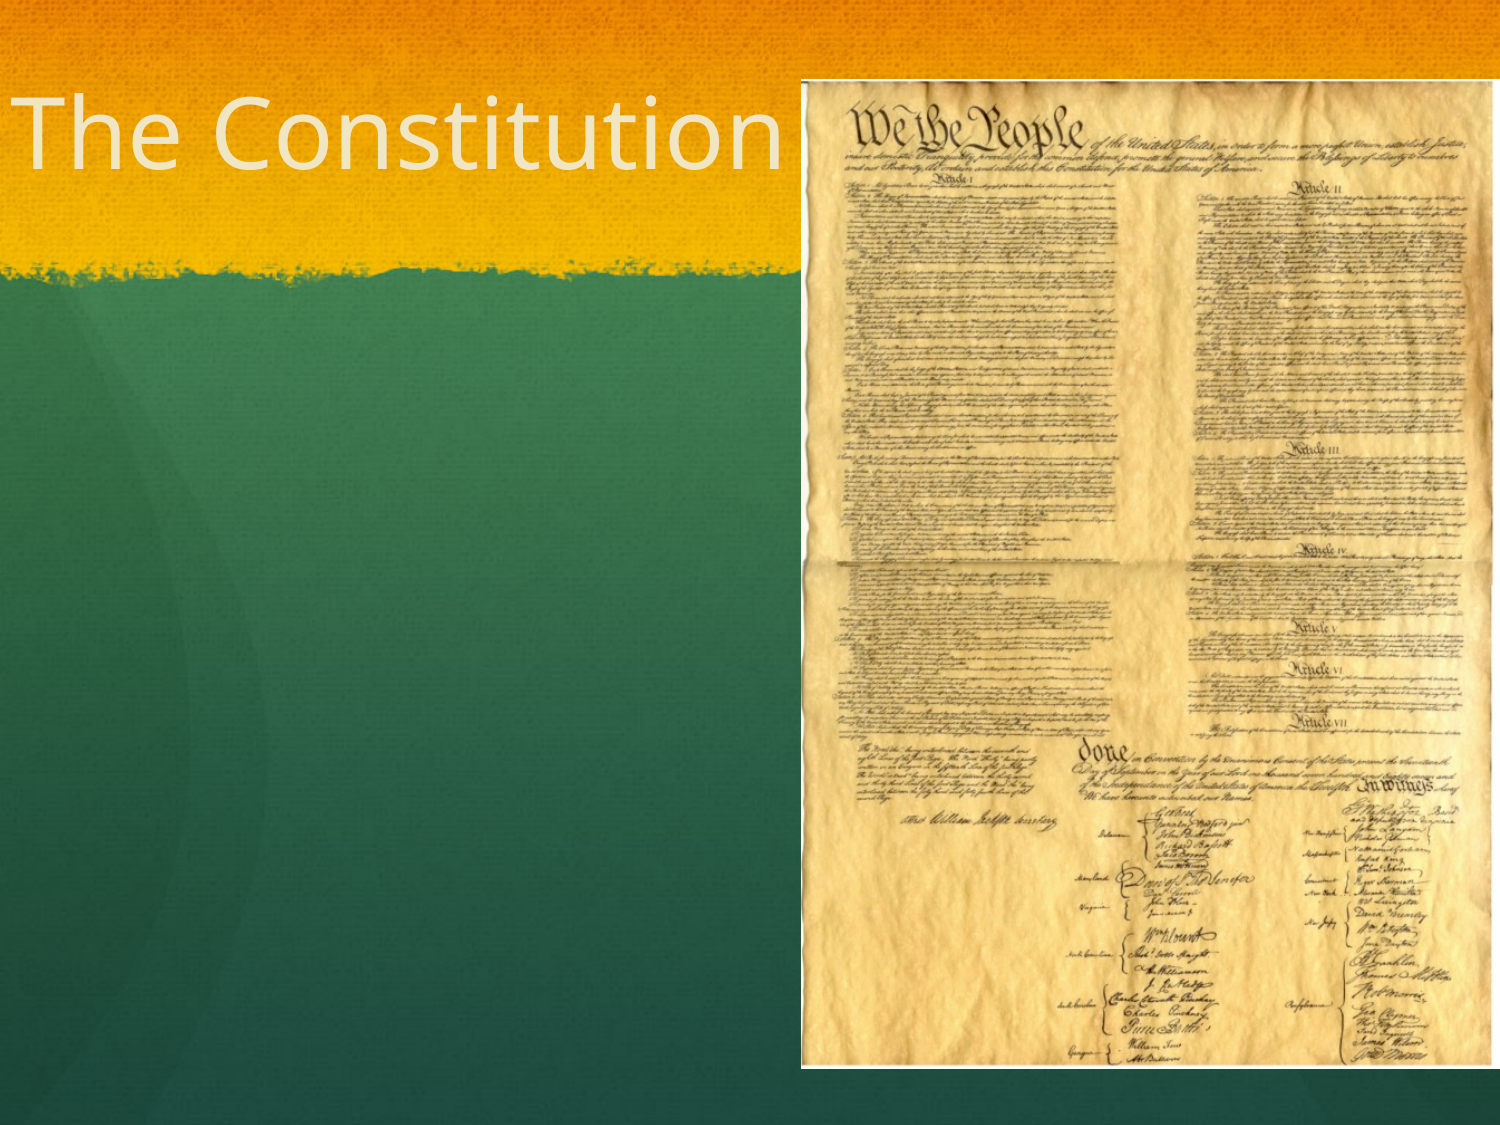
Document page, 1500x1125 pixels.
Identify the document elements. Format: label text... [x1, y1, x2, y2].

title The Constitution [0, 13, 1072, 246]
picture [0, 0, 1500, 1125]
